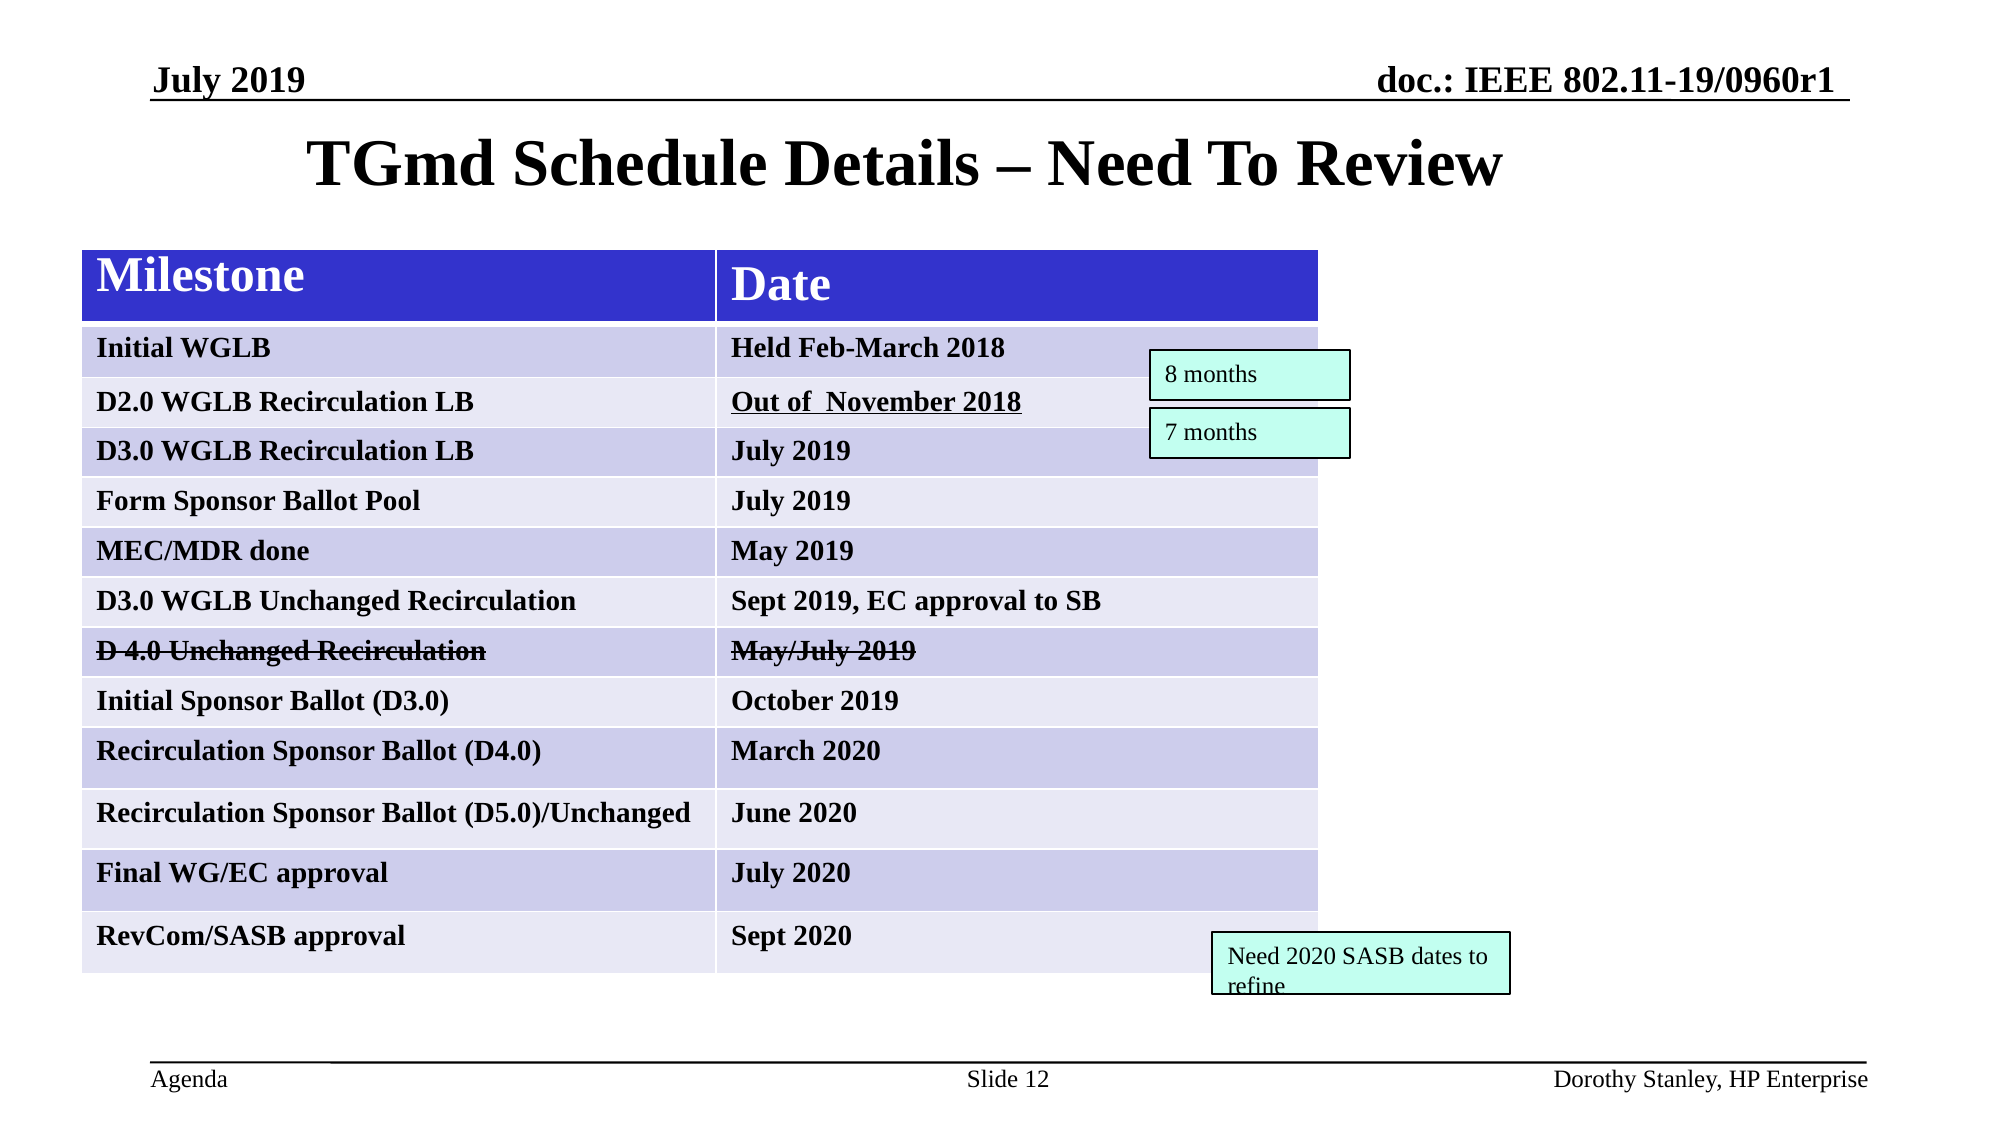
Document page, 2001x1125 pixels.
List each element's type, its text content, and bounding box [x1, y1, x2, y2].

table_cell March 2020 [717, 728, 1318, 788]
table_cell Recirculation Sponsor Ballot (D5.0)/Unchanged [82, 790, 715, 848]
table_cell Held Feb-March 2018 [717, 327, 1318, 377]
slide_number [152, 54, 567, 100]
table_cell July 2020 [717, 850, 1318, 911]
table_cell October 2019 [717, 678, 1318, 726]
table_cell MEC/MDR done [82, 528, 715, 576]
table_cell Initial Sponsor Ballot (D3.0) [82, 678, 715, 726]
table_cell Form Sponsor Ballot Pool [82, 478, 715, 526]
table_cell RevCom/SASB approval [82, 912, 715, 973]
text_box Need 2020 SASB dates to refine [1212, 932, 1511, 995]
table_cell May 2019 [717, 528, 1318, 576]
text_box 7 months [1149, 408, 1350, 459]
table_cell July 2019 [717, 428, 1318, 476]
table_cell Initial WGLB [82, 327, 715, 377]
text_box 8 months [1149, 350, 1350, 400]
table_cell D3.0 WGLB Recirculation LB [82, 428, 715, 476]
table_cell June 2020 [717, 790, 1318, 848]
table_header Date [717, 250, 1318, 321]
title TGmd Schedule Details – Need To Review [187, 71, 1625, 247]
table_cell D2.0 WGLB Recirculation LB [82, 378, 715, 427]
table_cell D 4.0 Unchanged Recirculation [82, 628, 715, 676]
footer Dorothy Stanley, HP Enterprise [1549, 1062, 1869, 1093]
table_header Milestone [82, 250, 715, 321]
table_cell Final WG/EC approval [82, 850, 715, 911]
table_cell Recirculation Sponsor Ballot (D4.0) [82, 728, 715, 788]
table_cell Sept 2020 [717, 912, 1318, 973]
table_cell D3.0 WGLB Unchanged Recirculation [82, 578, 715, 626]
slide_number Slide 12 [966, 1062, 1051, 1093]
table_cell May/July 2019 [717, 628, 1318, 676]
table_cell Sept 2019, EC approval to SB [717, 578, 1318, 626]
table_cell July 2019 [717, 478, 1318, 526]
table_cell Out of November 2018 [717, 378, 1318, 427]
